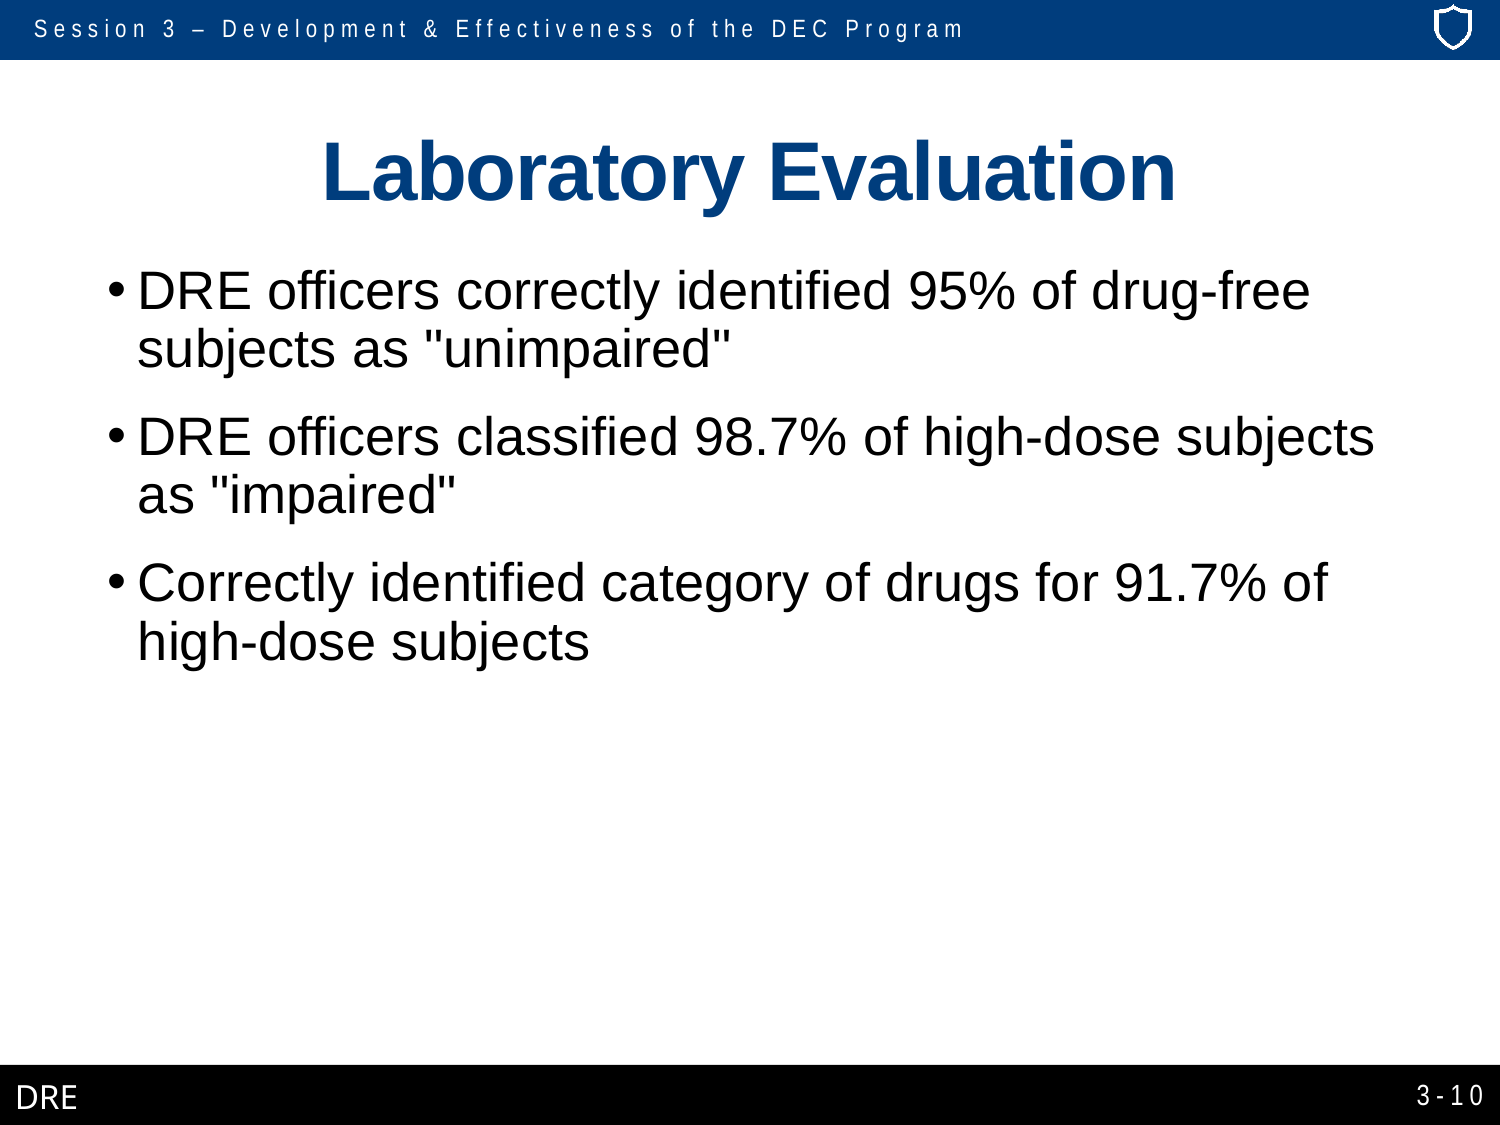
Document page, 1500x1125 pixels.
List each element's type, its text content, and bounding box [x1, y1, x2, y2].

list DRE officers correctly identified 95% of drug-free subjects as "unimpaired" DRE officers classified 98.7% of high-dose subjects as "impaired" Correctly identified category of drugs for 91.7% of high-dose subjects [75, 254, 1425, 1005]
picture [1434, 4, 1472, 50]
slide_number 3-10 [1218, 1063, 1499, 1124]
title Laboratory Evaluation [75, 75, 1425, 225]
